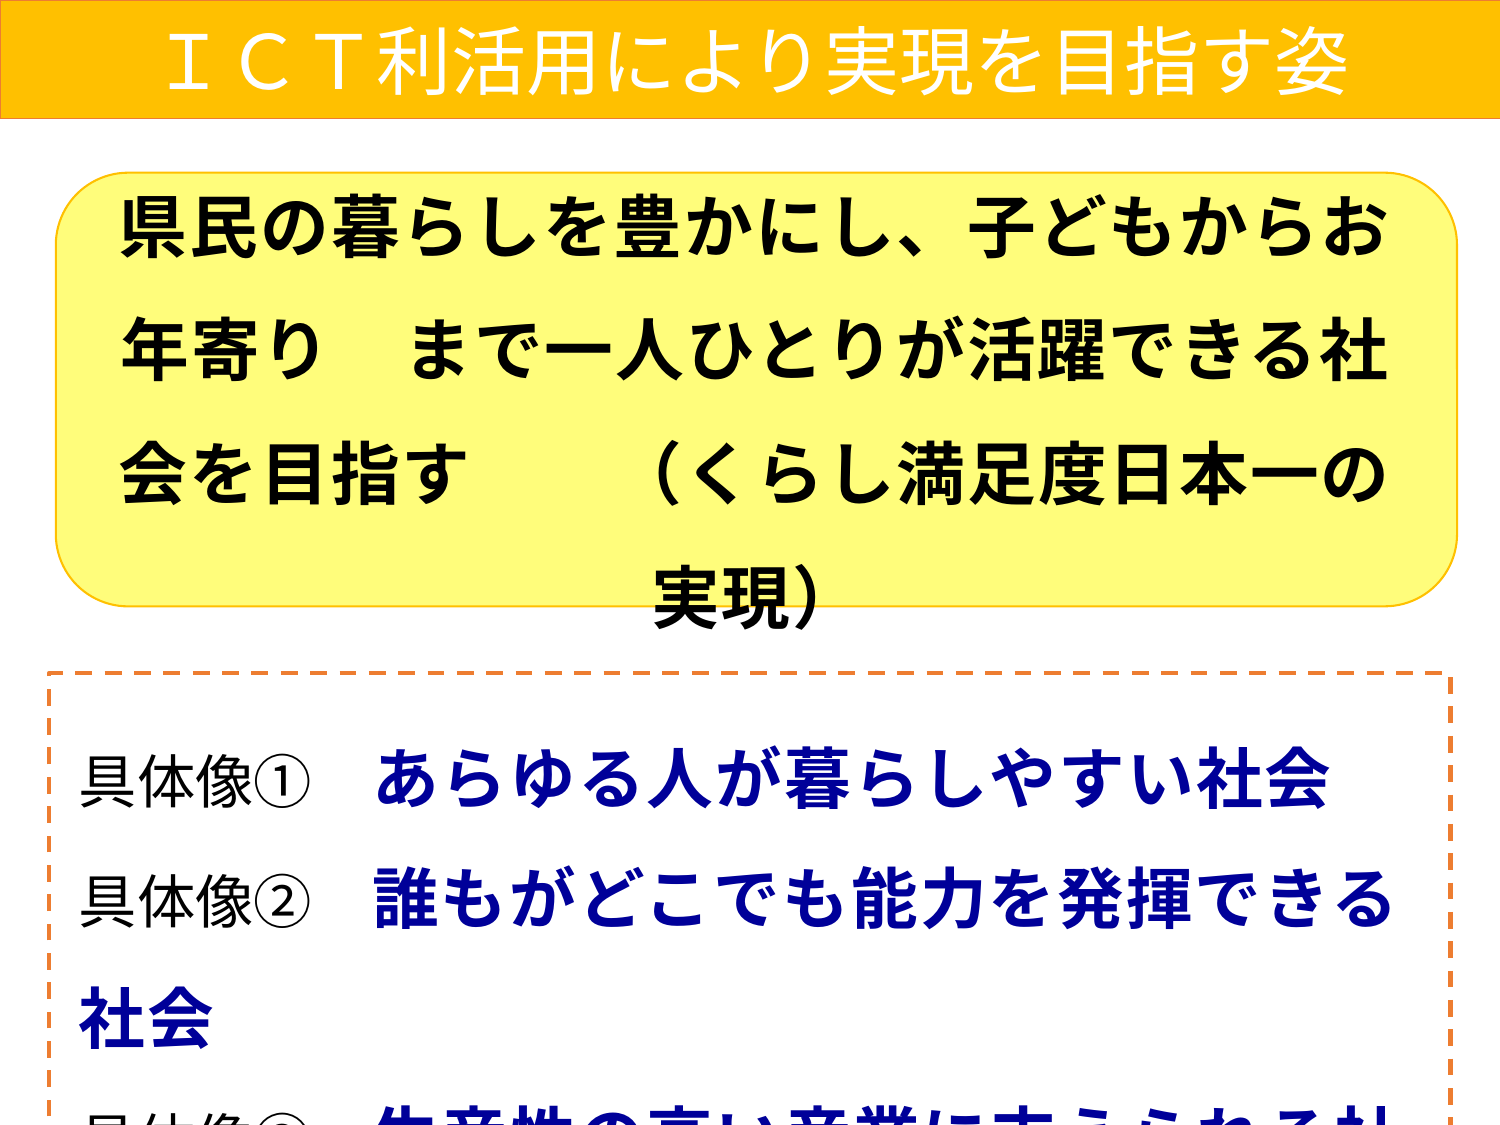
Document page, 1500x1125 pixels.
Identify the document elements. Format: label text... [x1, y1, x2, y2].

text_box 県民の暮らしを豊かにし、子どもからお年寄り まで一人ひとりが活躍できる社会を目指す （くらし満足度日本一の実現） [54, 171, 1459, 608]
text_box 具体像① あらゆる人が暮らしやすい社会 具体像② 誰もがどこでも能力を発揮できる社会 具体像③ 生産性の高い産業に支えられる社会 [49, 672, 1451, 1125]
text_box ＩＣＴ利活用により実現を目指す姿 [0, 0, 1500, 119]
